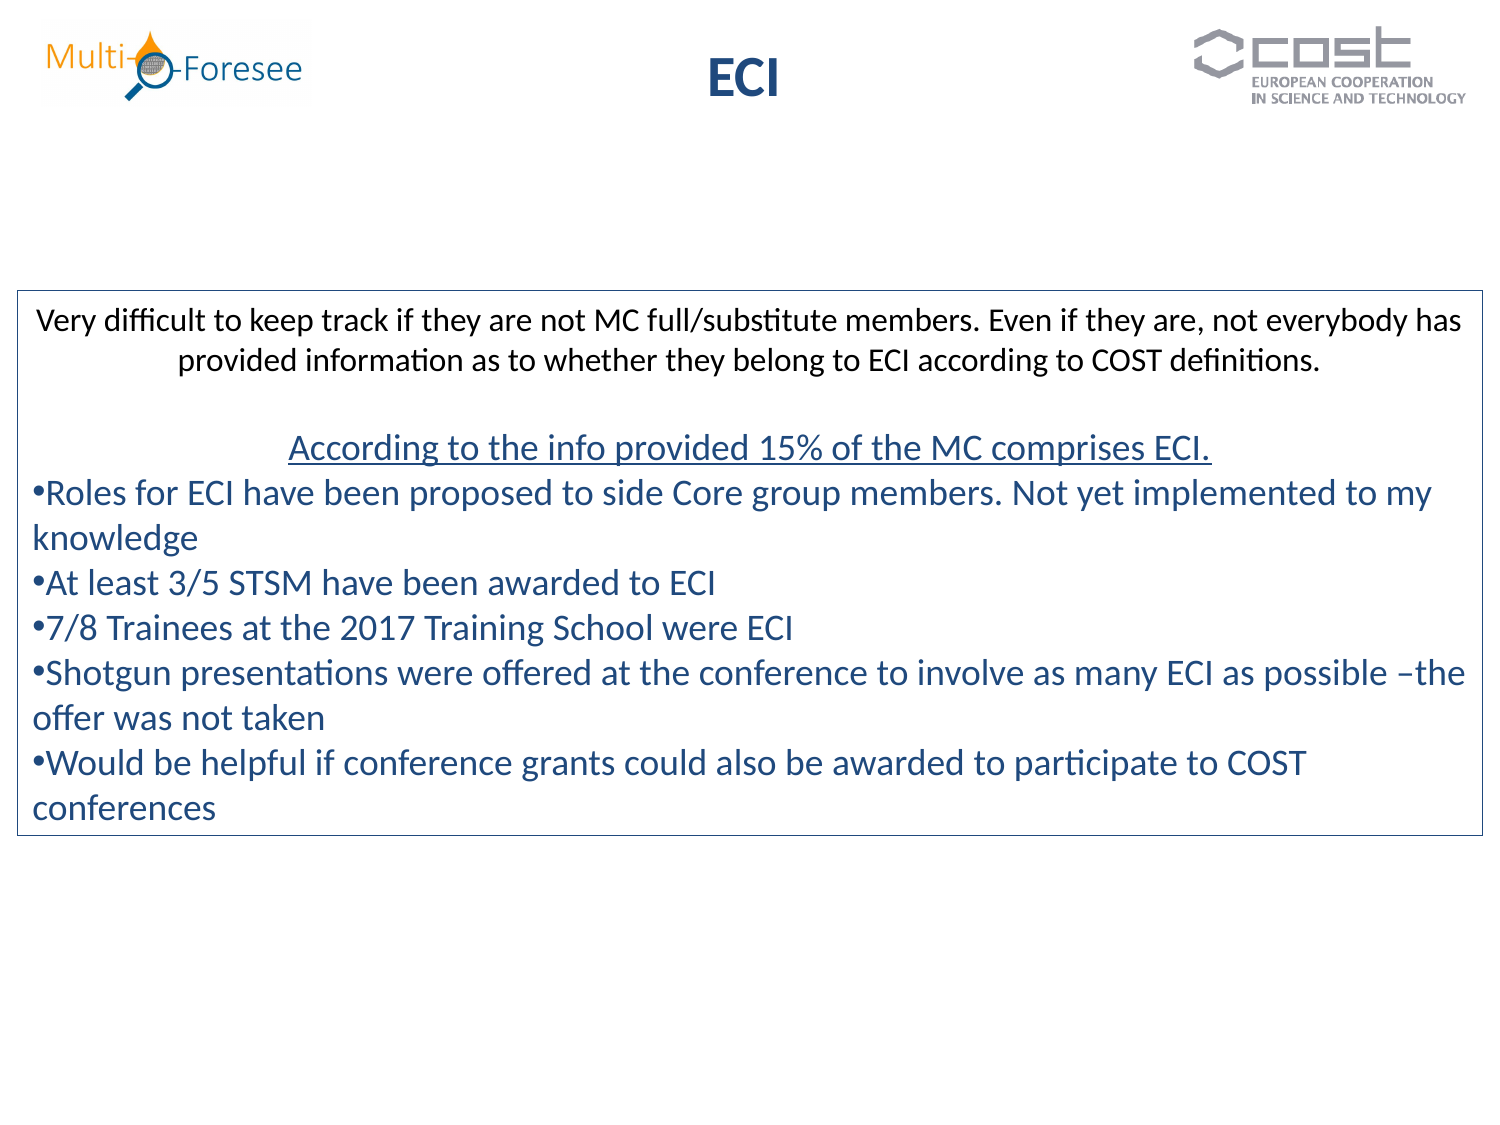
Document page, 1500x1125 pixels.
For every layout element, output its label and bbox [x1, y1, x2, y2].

text_box [17, 30, 1483, 842]
picture [1174, 18, 1474, 123]
picture [40, 18, 312, 108]
